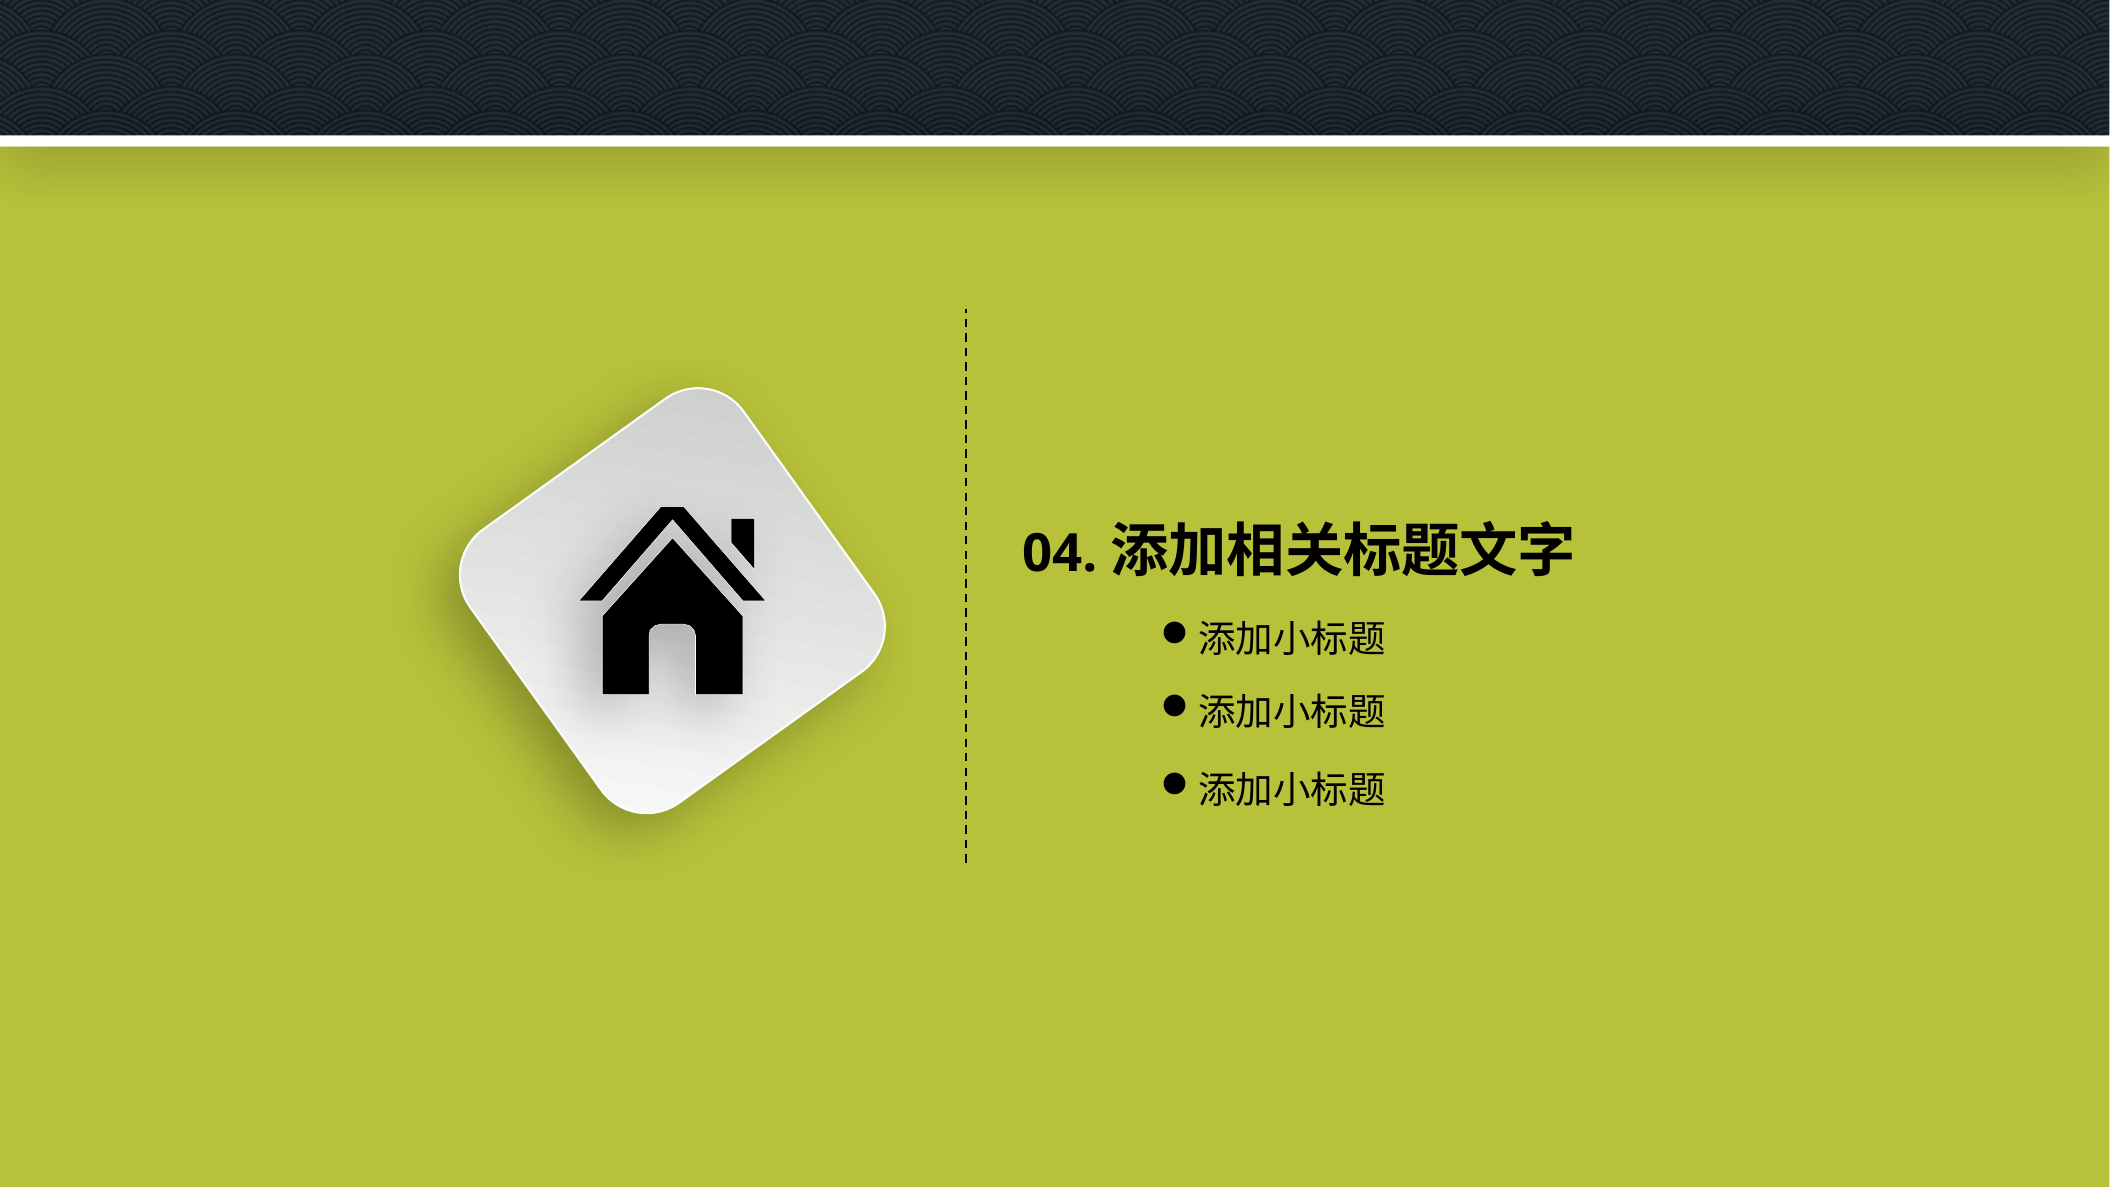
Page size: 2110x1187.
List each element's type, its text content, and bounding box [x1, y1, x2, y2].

text_box 添加小标题 [1160, 614, 1509, 660]
text_box 添加小标题 [1160, 688, 1509, 734]
picture [0, 0, 2110, 1187]
text_box 04.添加相关标题文字 [1007, 506, 1867, 591]
text_box 添加小标题 [1160, 766, 1509, 812]
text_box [504, 432, 841, 769]
